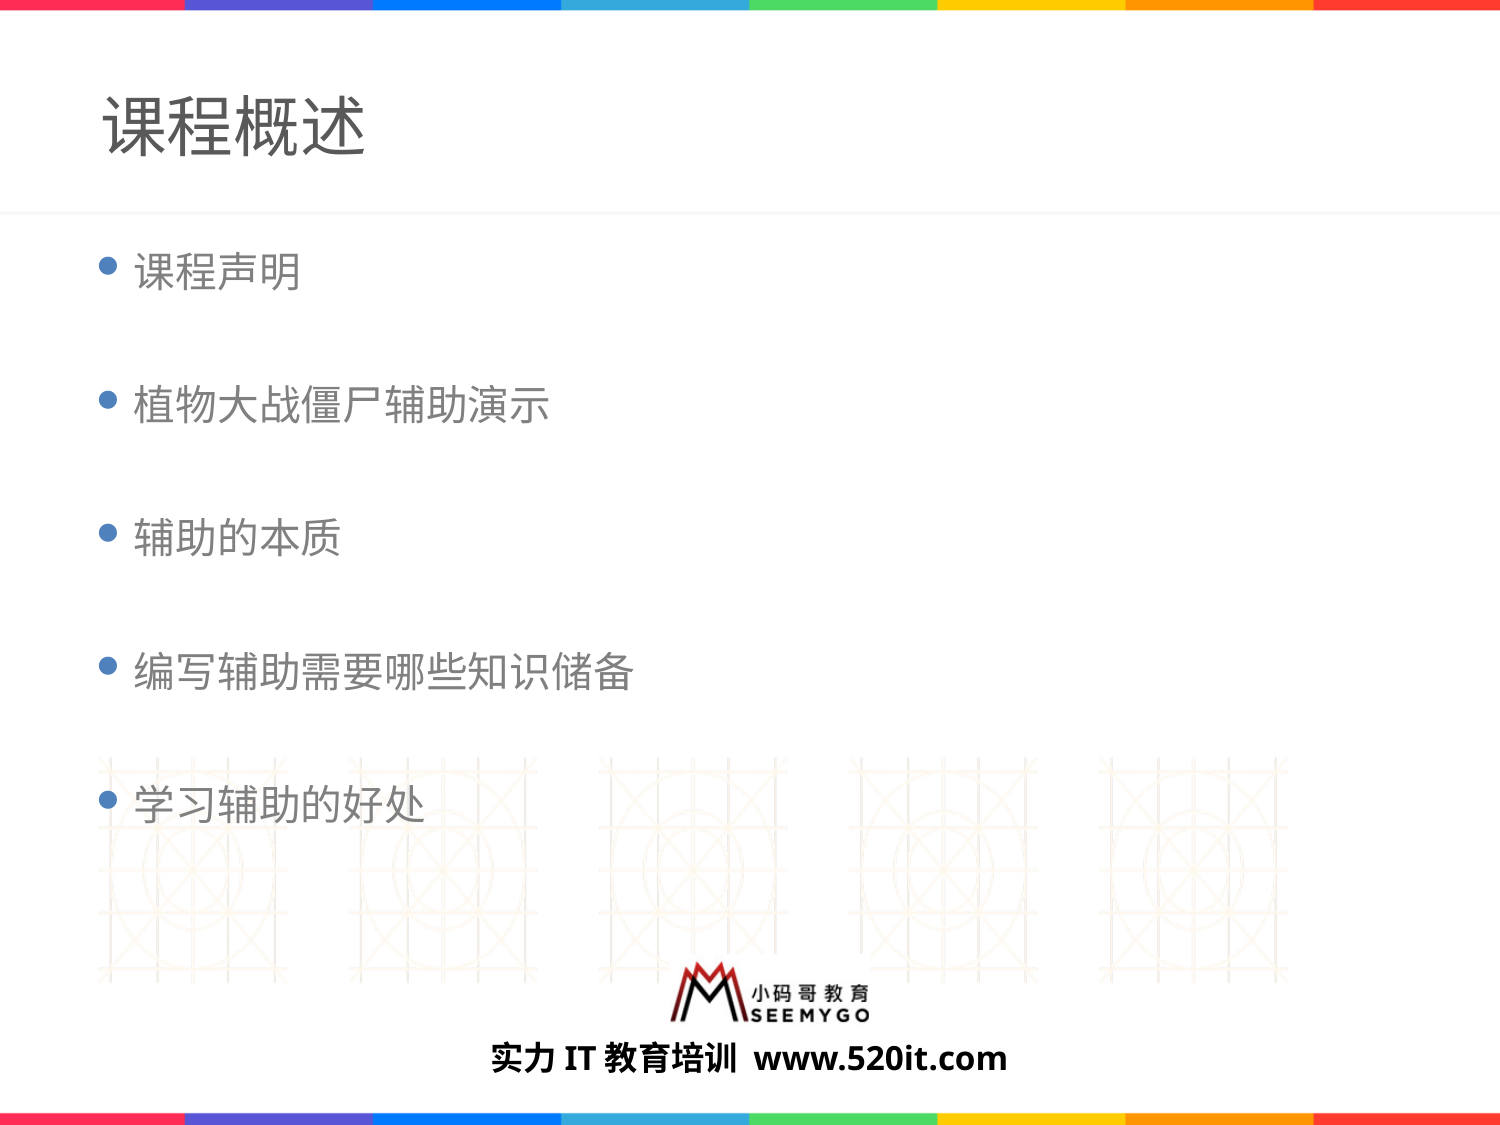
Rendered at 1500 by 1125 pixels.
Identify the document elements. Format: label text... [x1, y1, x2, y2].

title 课程概述 [85, 77, 1419, 214]
list 课程声明 植物大战僵尸辅助演示 辅助的本质 编写辅助需要哪些知识储备 学习辅助的好处 [81, 237, 1416, 1005]
picture [0, 0, 1500, 211]
picture [0, 216, 1500, 1125]
